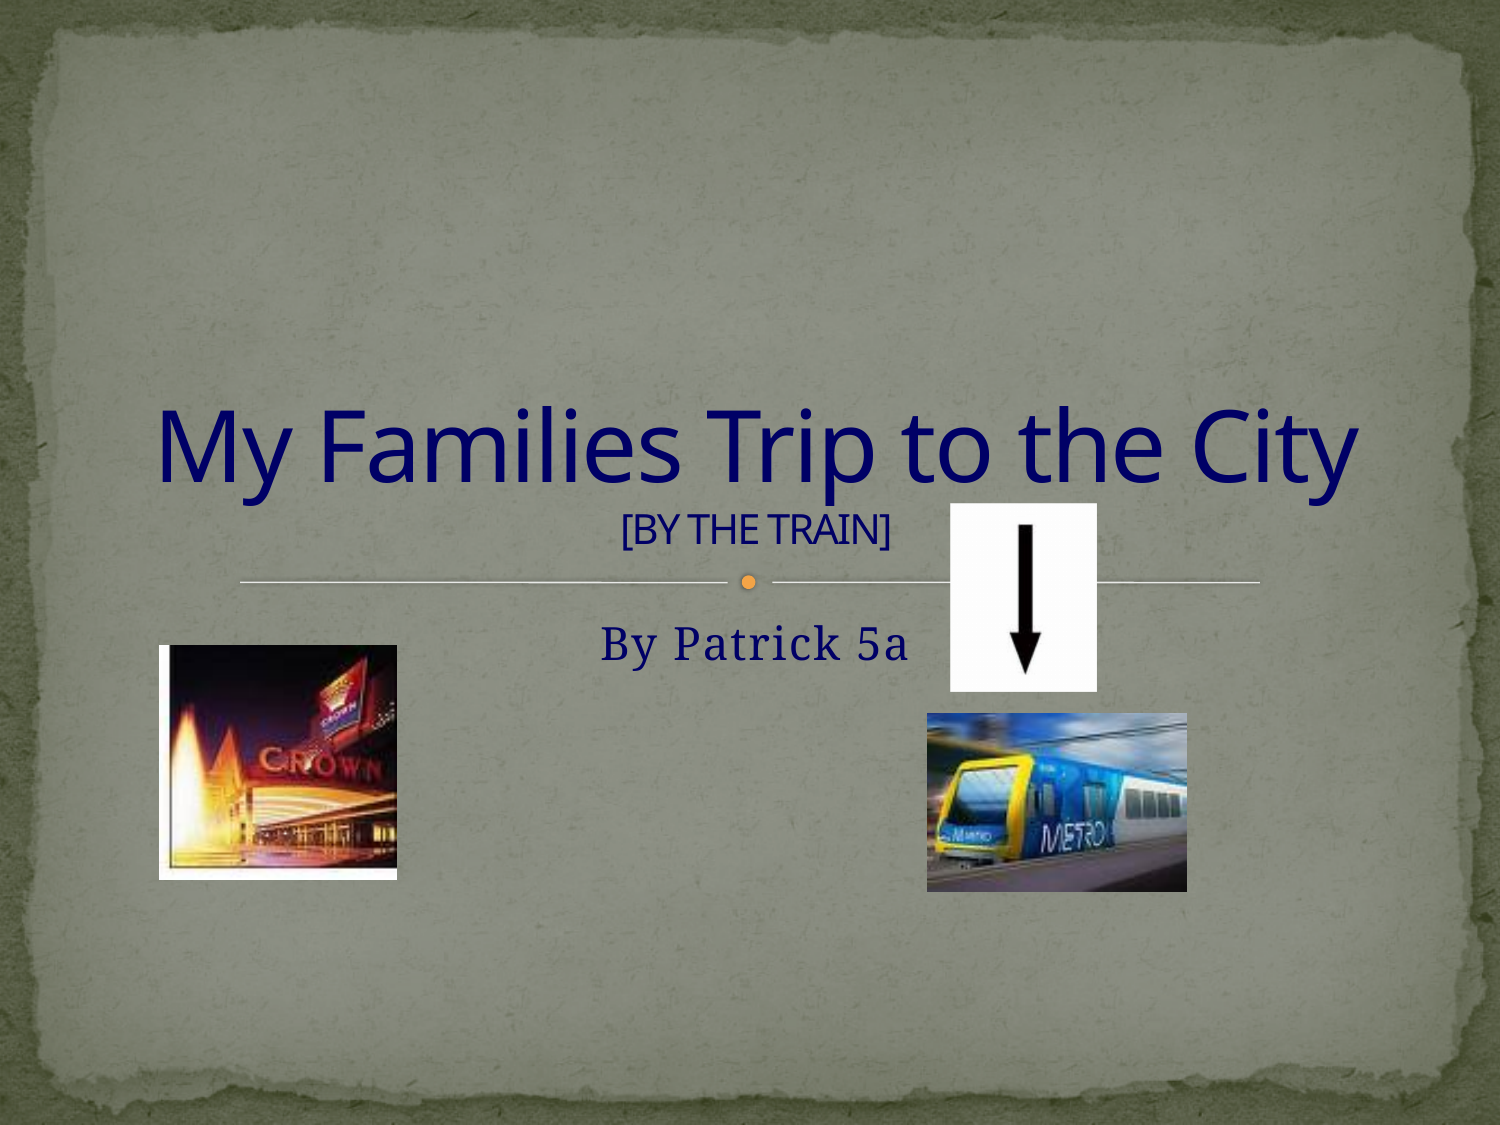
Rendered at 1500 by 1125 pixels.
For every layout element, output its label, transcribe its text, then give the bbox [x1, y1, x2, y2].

subtitle By Patrick 5a [75, 606, 1438, 795]
picture [931, 504, 1117, 691]
picture [159, 645, 397, 880]
title My Families Trip to the City [BY THE TRAIN] [74, 235, 1438, 561]
picture [927, 713, 1187, 892]
